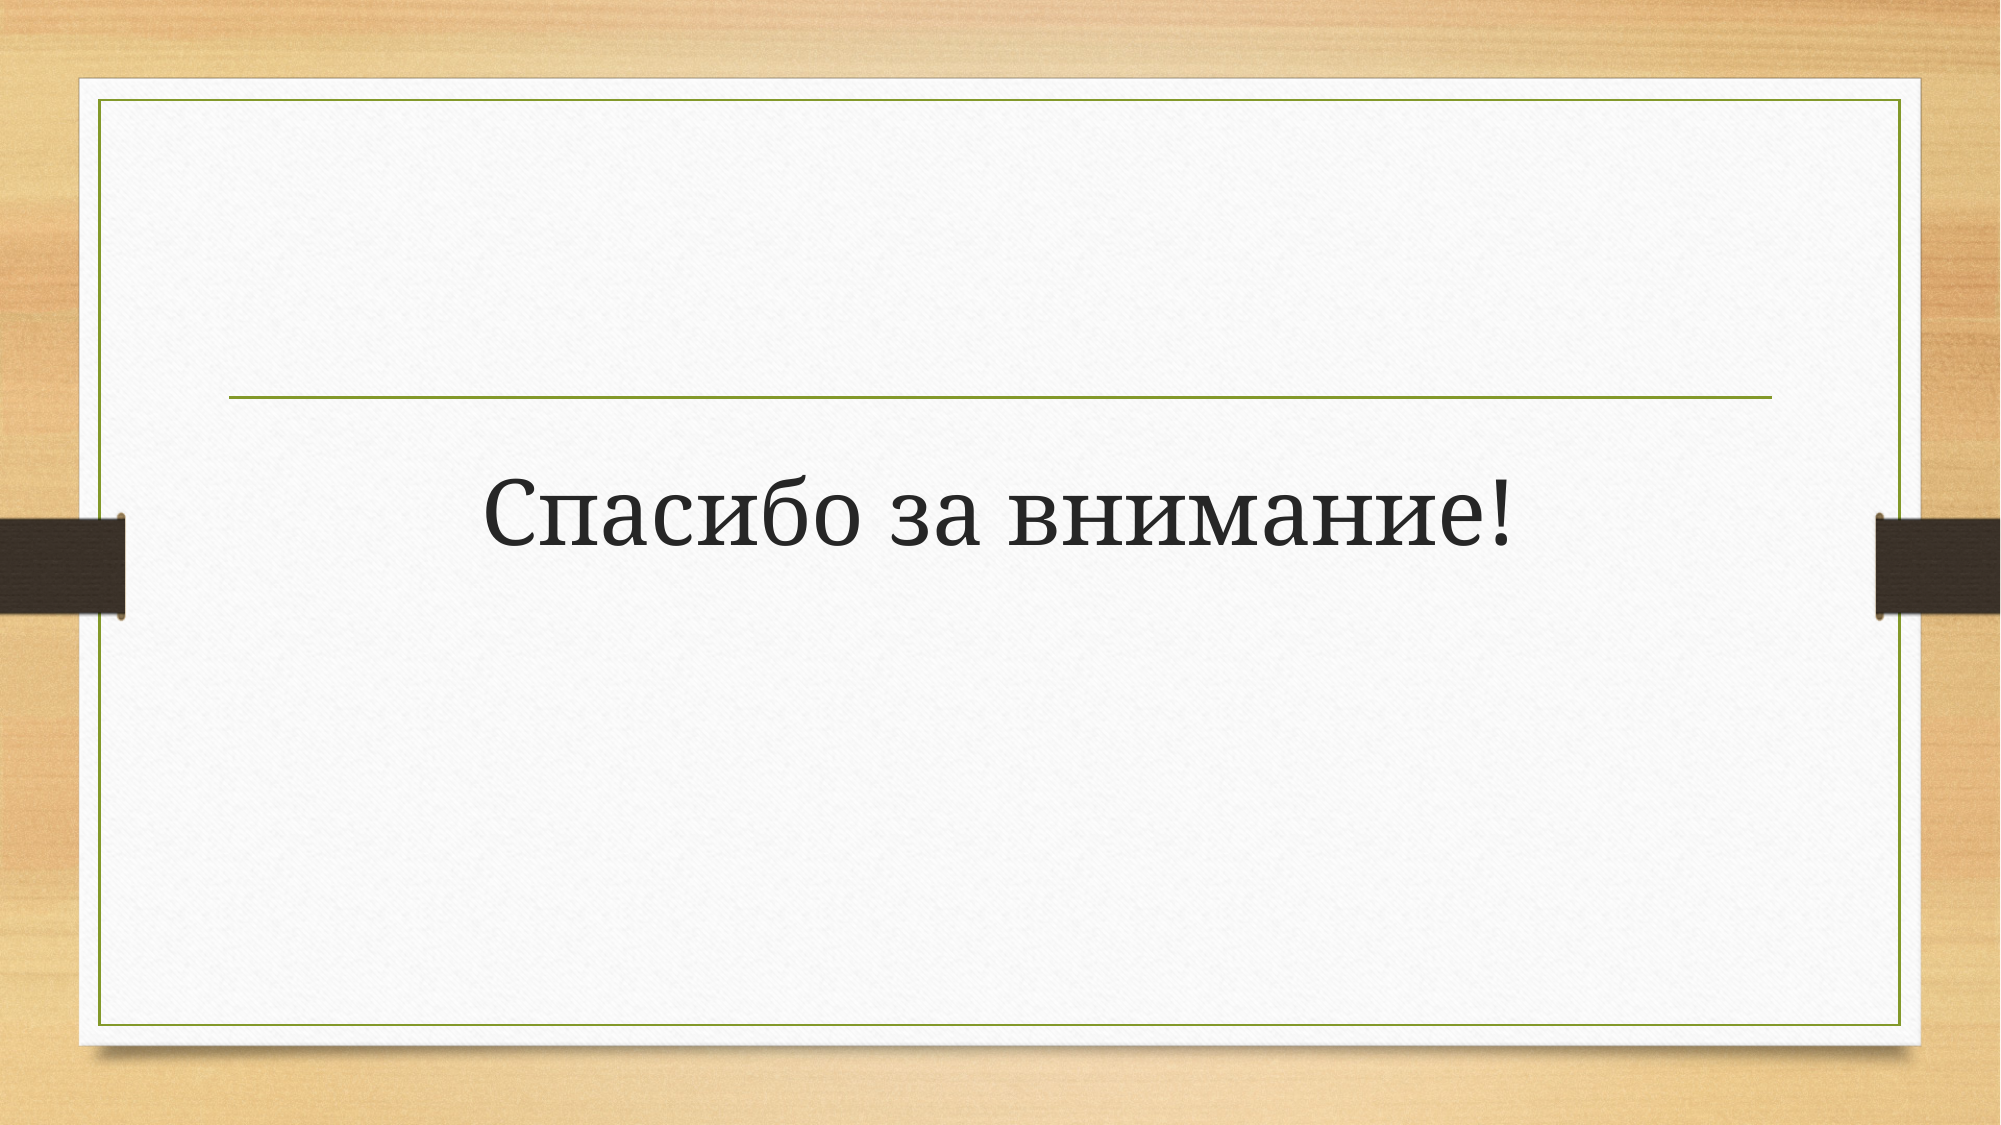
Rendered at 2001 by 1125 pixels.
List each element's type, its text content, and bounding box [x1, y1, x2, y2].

title Спасибо за внимание! [212, 161, 1788, 857]
picture [0, 0, 2001, 1125]
